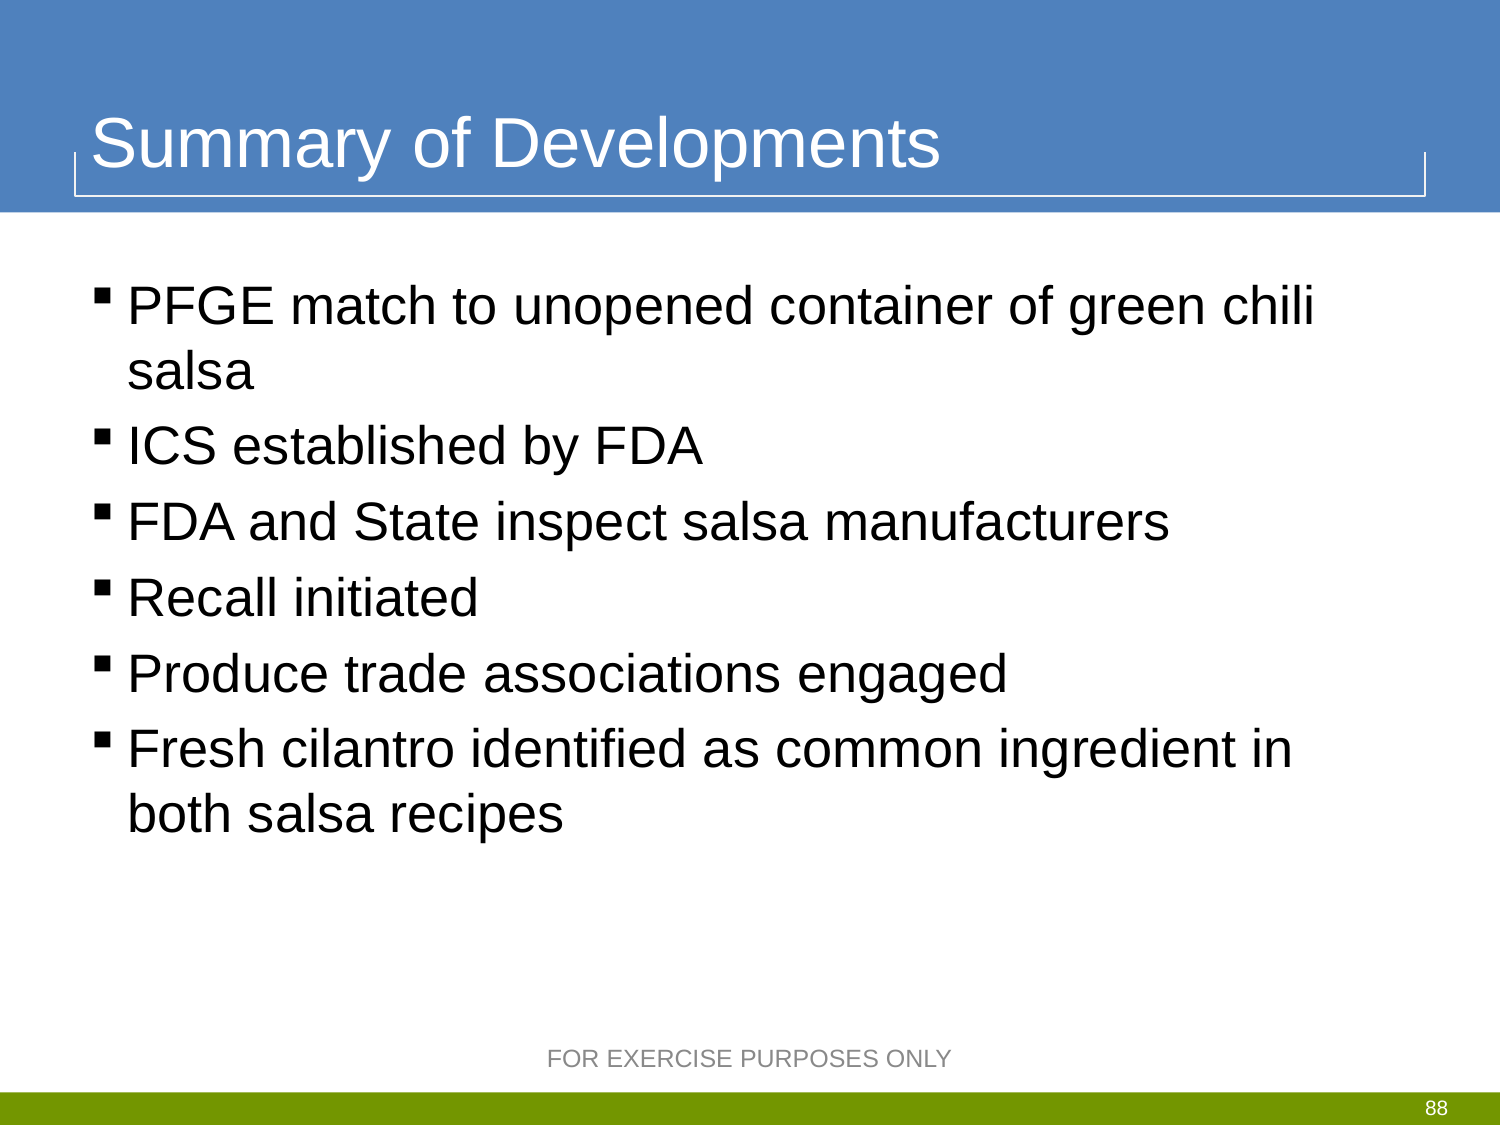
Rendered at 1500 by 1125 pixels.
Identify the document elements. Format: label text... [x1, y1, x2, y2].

list PFGE match to unopened container of green chili salsa ICS established by FDA FDA and State inspect salsa manufacturers Recall initiated Produce trade associations engaged Fresh cilantro identified as common ingredient in both salsa recipes [74, 262, 1426, 1006]
footer FOR EXERCISE PURPOSES ONLY [512, 1042, 988, 1103]
title Summary of Developments [74, 44, 1426, 233]
